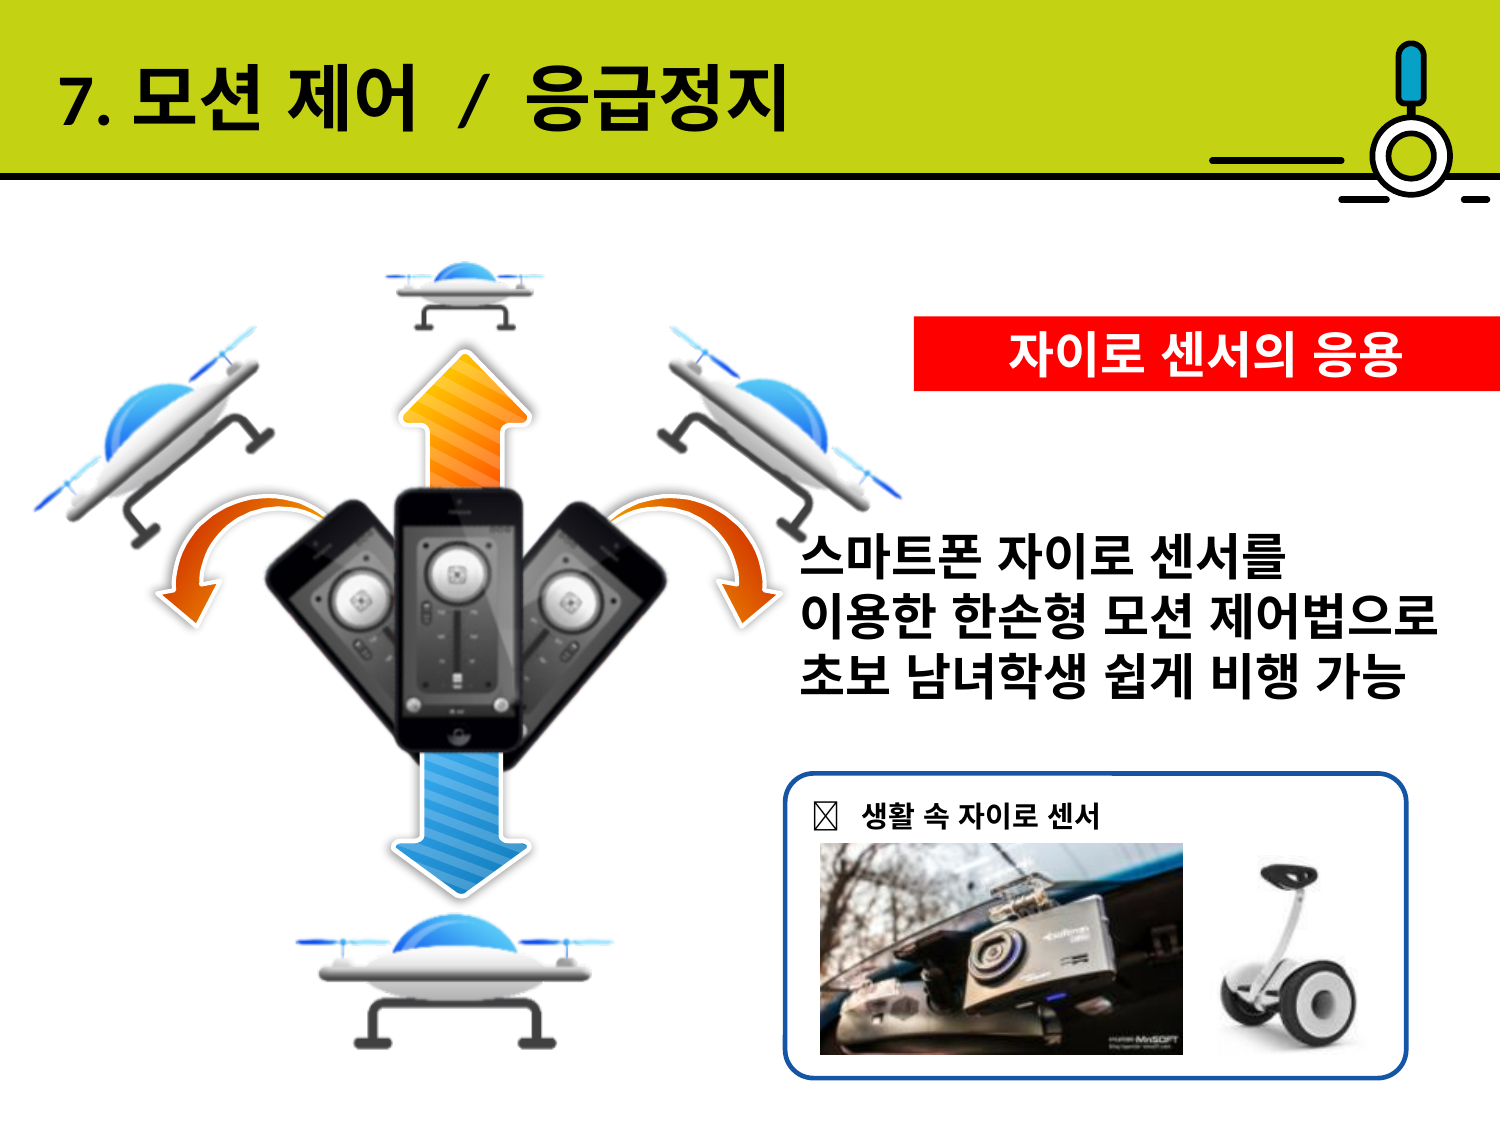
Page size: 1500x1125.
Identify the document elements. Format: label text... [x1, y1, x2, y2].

text_box 자이로 센서의 응용 [913, 316, 1500, 392]
picture [2, 283, 933, 776]
text_box  생활 속 자이로 센서 [796, 773, 1383, 841]
picture [177, 902, 749, 1067]
picture [326, 257, 612, 341]
picture [820, 843, 1383, 1055]
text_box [368, 735, 555, 873]
text_box [692, 516, 782, 627]
text_box [157, 520, 238, 627]
text_box 스마트폰 자이로 센서를 이용한 한손형 모션 제어법으로 초보 남녀학생 쉽게 비행 가능 [785, 517, 1500, 713]
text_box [341, 409, 589, 540]
text_box 7.모션 제어 / 응급정지 [57, 52, 1014, 140]
text_box [782, 771, 1409, 1081]
